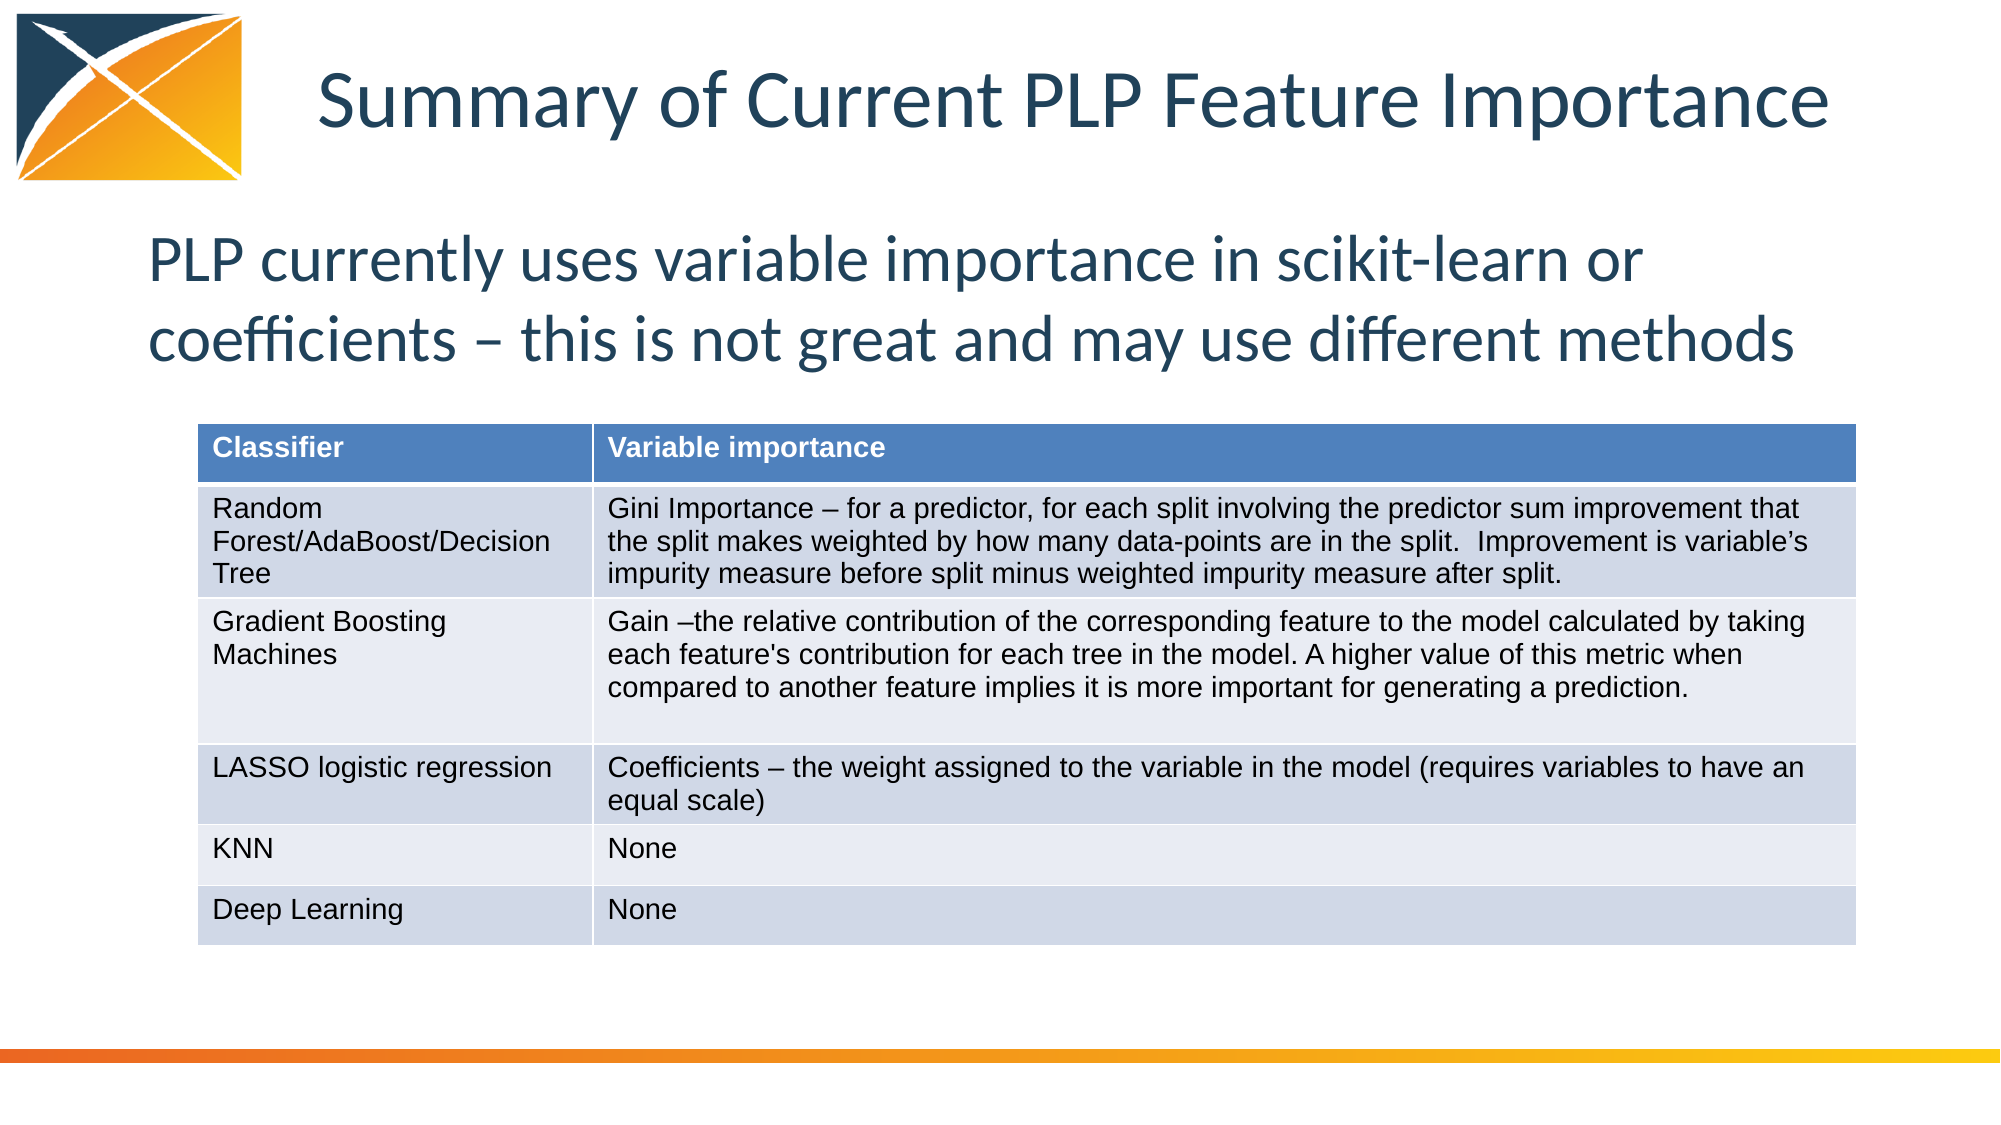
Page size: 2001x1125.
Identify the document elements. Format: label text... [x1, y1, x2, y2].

title Summary of Current PLP Feature Importance [249, 24, 1900, 163]
table_cell None [594, 825, 1856, 885]
table_cell Gain –the relative contribution of the corresponding feature to the model calculated by taking each feature's contribution for each tree in the model. A higher value of this metric when compared to another feature implies it is more important for generating a prediction. [594, 599, 1856, 743]
table_header Variable importance [594, 424, 1856, 482]
table_cell Random Forest/AdaBoost/Decision Tree [198, 487, 592, 597]
table_cell Coefficients – the weight assigned to the variable in the model (requires variables to have an equal scale) [594, 745, 1856, 824]
table_cell LASSO logistic regression [198, 745, 592, 824]
table_header Classifier [198, 424, 592, 482]
table_cell Deep Learning [198, 886, 592, 945]
table_cell Gini Importance – for a predictor, for each split involving the predictor sum improvement that the split makes weighted by how many data-points are in the split. Improvement is variable’s impurity measure before split minus weighted impurity measure after split. [594, 487, 1856, 597]
table_cell KNN [198, 825, 592, 885]
list PLP currently uses variable importance in scikit-learn or coefficients – this is not great and may use different methods [99, 200, 1900, 1005]
table_cell Gradient Boosting Machines [198, 599, 592, 743]
table_cell None [594, 886, 1856, 945]
picture [0, 0, 274, 200]
